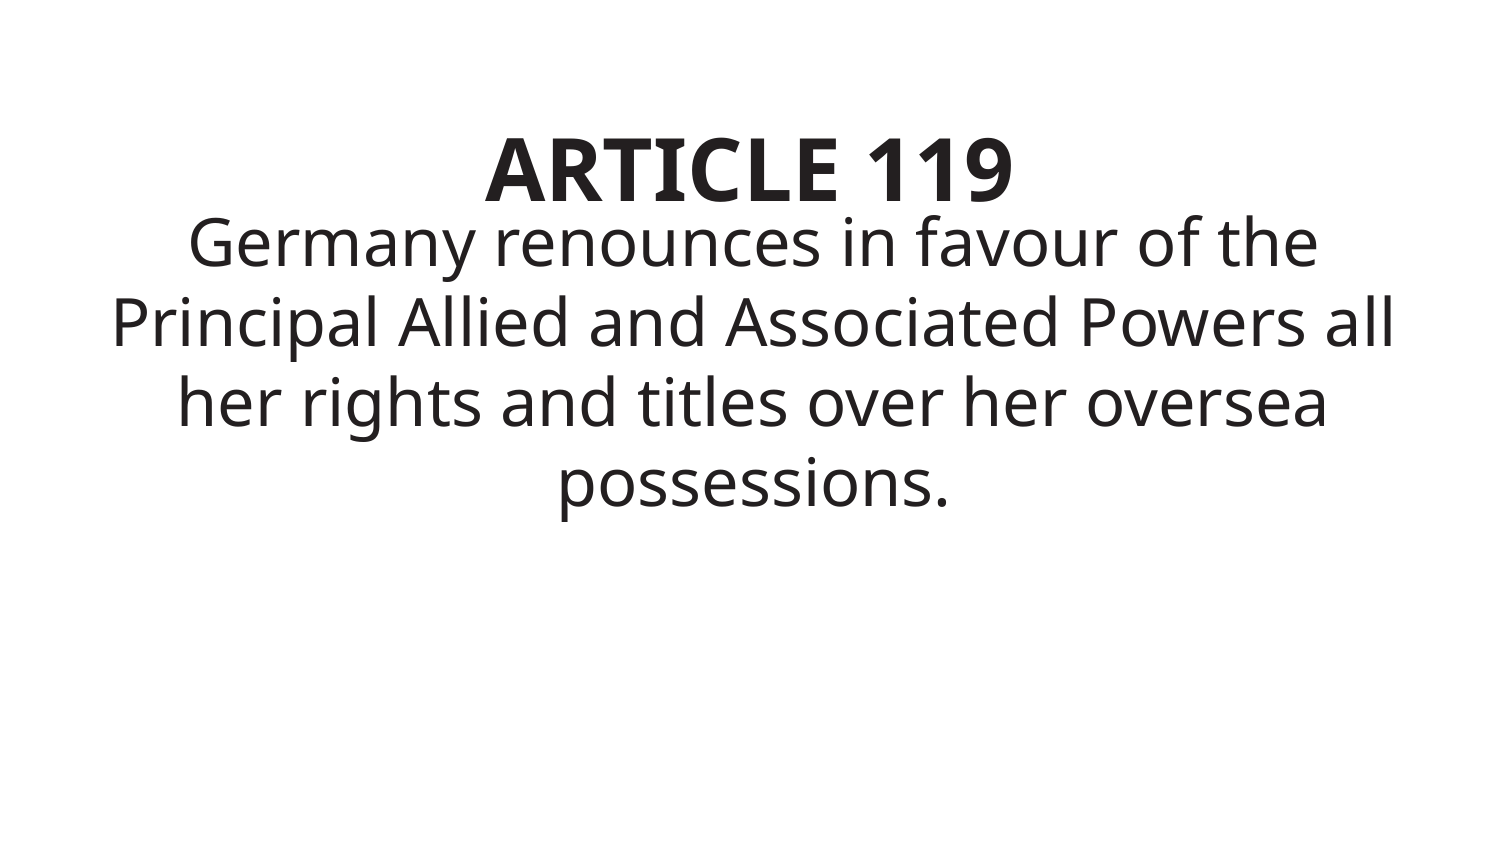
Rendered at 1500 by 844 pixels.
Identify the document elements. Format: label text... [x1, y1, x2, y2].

text_box ARTICLE 119 [209, 71, 1291, 199]
text_box Germany renounces in favour of the Principal Allied and Associated Powers all her rights and titles over her oversea possessions. [50, 199, 1458, 545]
